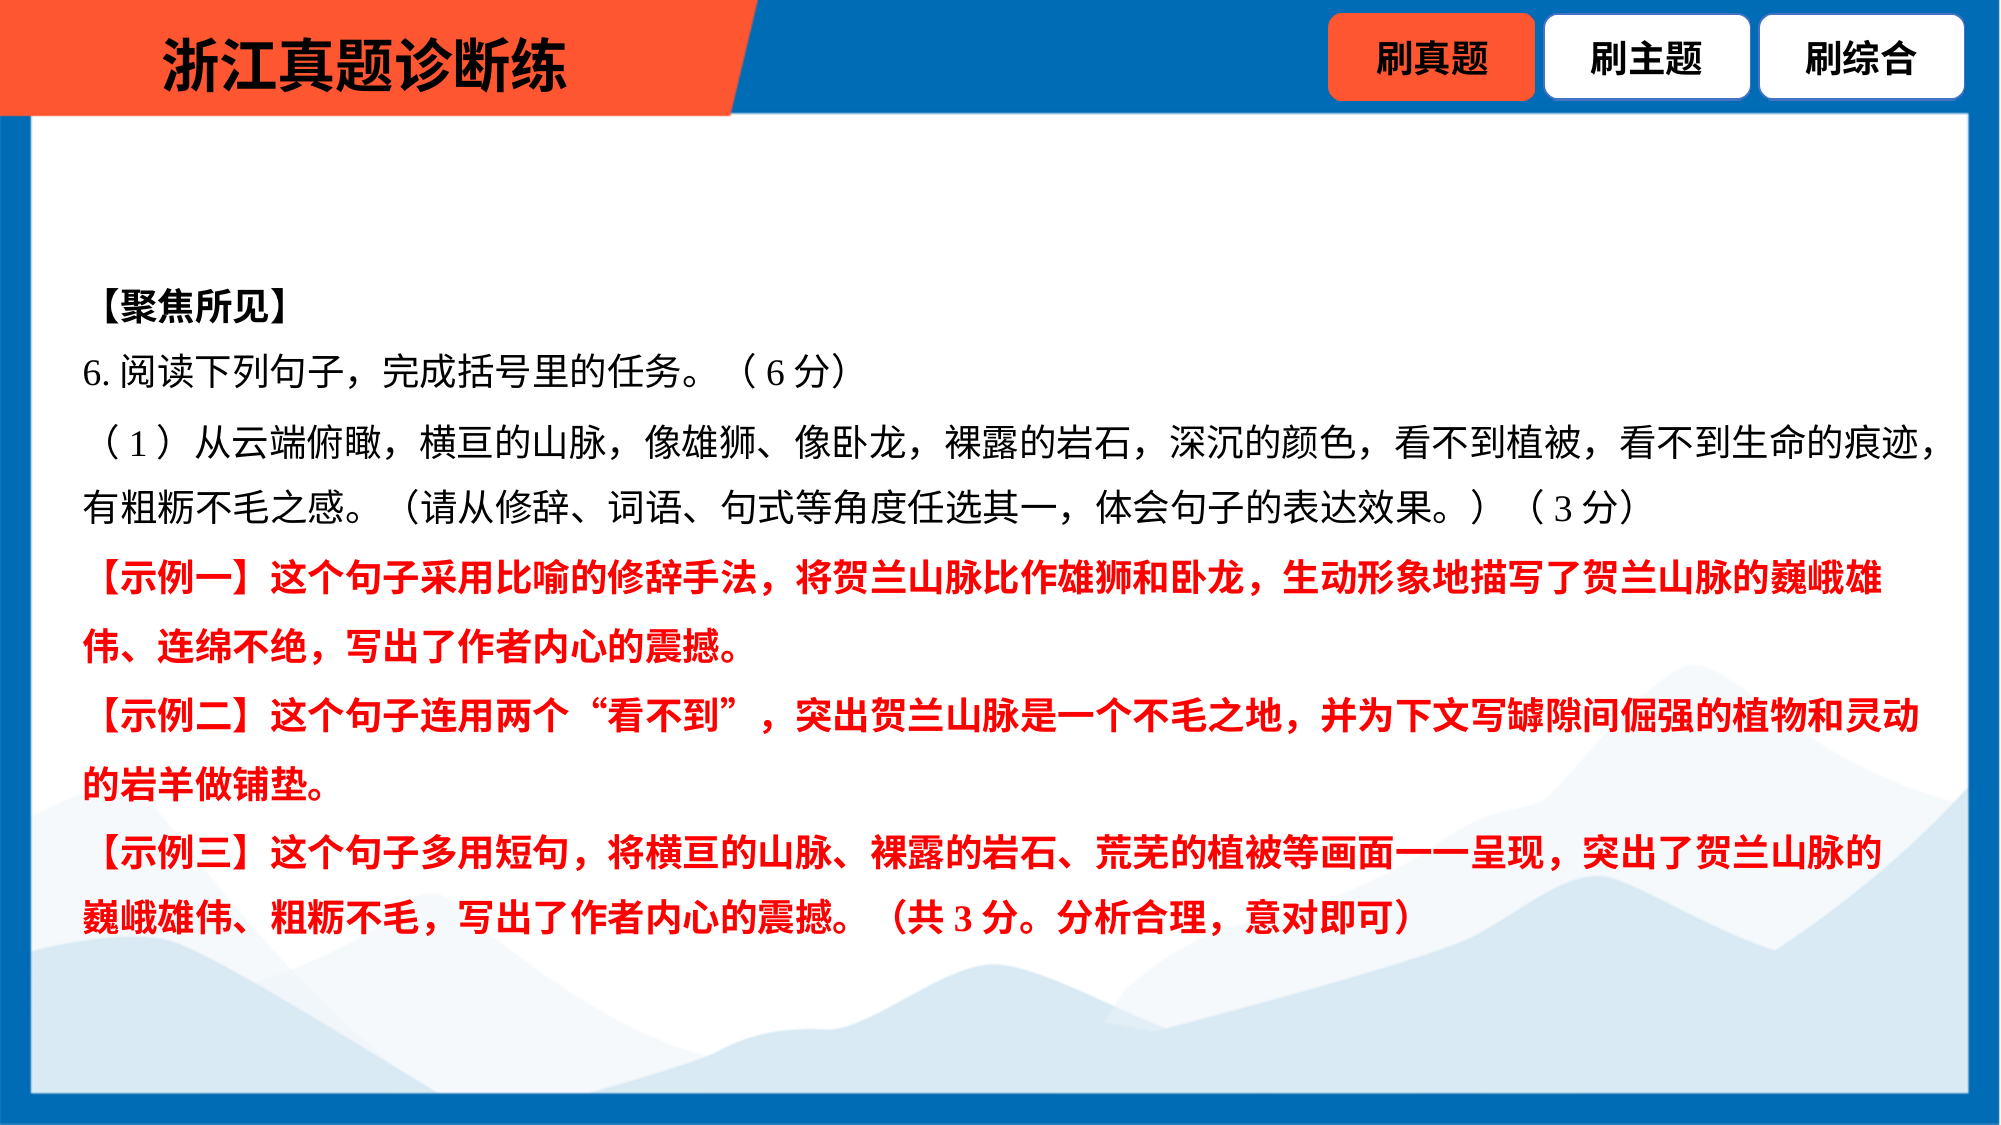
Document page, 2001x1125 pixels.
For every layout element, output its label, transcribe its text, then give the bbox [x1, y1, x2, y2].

text_box 【聚焦所见】 [82, 263, 1917, 322]
text_box 【示例一】这个句子采用比喻的修辞手法，将贺兰山脉比作雄狮和卧龙，生动形象地描写了贺兰山脉的巍峨雄 伟、连绵不绝，写出了作者内心的震撼。 【示例二】这个句子连用两个“看不到”，突出贺兰山脉是一个不毛之地，并为下文写罅隙间倔强的植物和灵动 的岩羊做铺垫。 【示例三】这个句子多用短句，将横亘的山脉、裸露的岩石、荒芜的植被等画面一一呈现，突出了贺兰山脉的 巍峨雄伟、粗粝不毛，写出了作者内心的震撼。（共3分。分析合理，意对即可） [82, 530, 1917, 933]
text_box （1）从云端俯瞰，横亘的山脉，像雄狮、像卧龙，裸露的岩石，深沉的颜色，看不到植被，看不到生命的痕迹， 有粗粝不毛之感。（请从修辞、词语、句式等角度任选其一，体会句子的表达效果。）（3分） [82, 395, 1917, 522]
text_box 6.阅读下列句子，完成括号里的任务。（6分） [82, 328, 1917, 387]
picture [0, 0, 2000, 1125]
